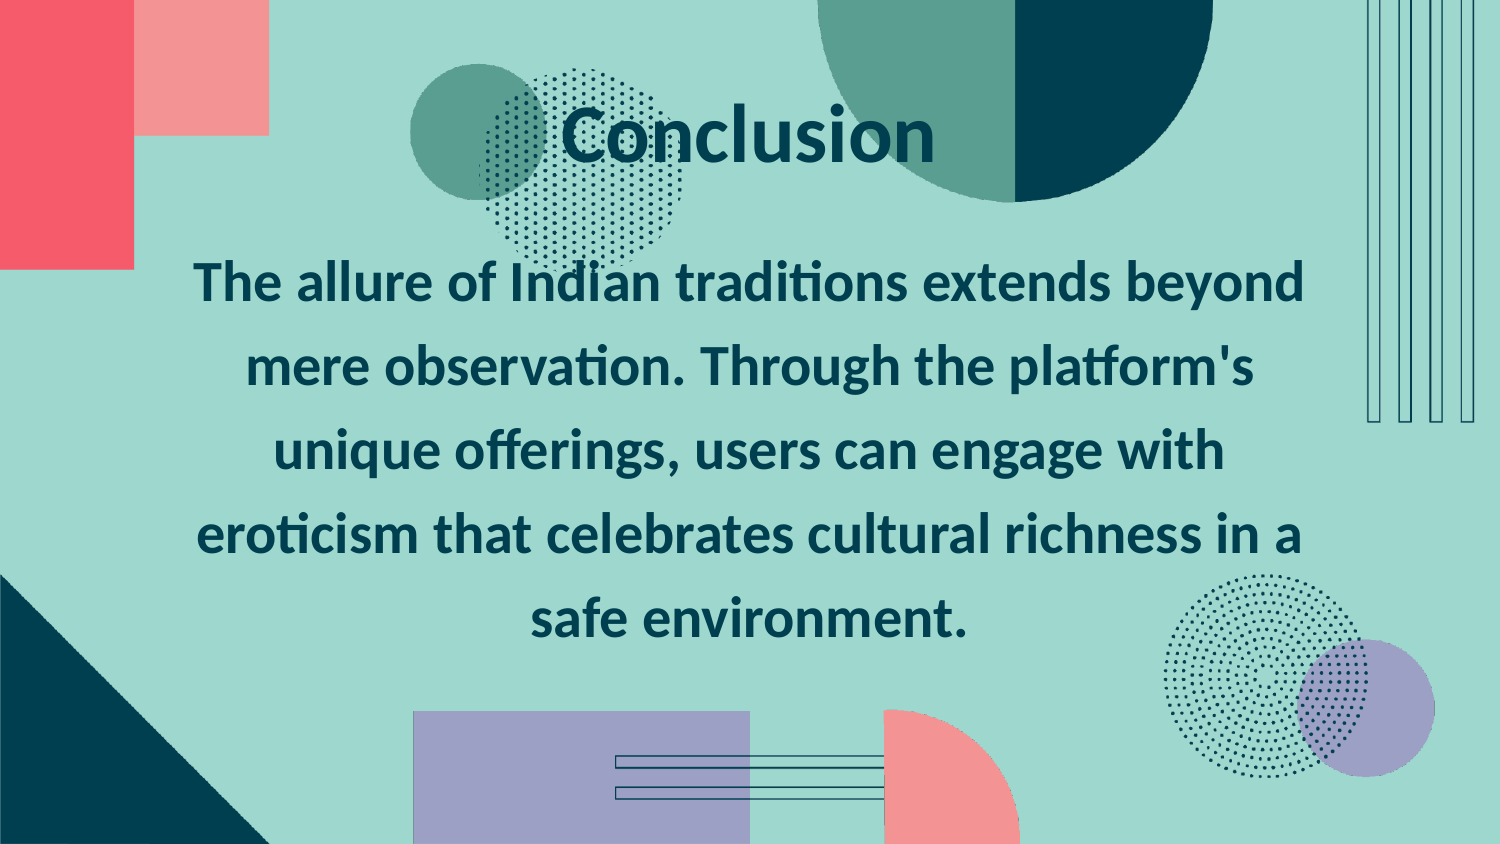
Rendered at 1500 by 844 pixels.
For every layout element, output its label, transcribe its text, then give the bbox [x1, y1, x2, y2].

text_box The allure of Indian traditions extends beyond mere observation. Through the platform's unique offerings, users can engage with eroticism that celebrates cultural richness in a safe environment. [149, 221, 1350, 657]
picture [0, 0, 1500, 844]
text_box Conclusion [299, 71, 1200, 187]
